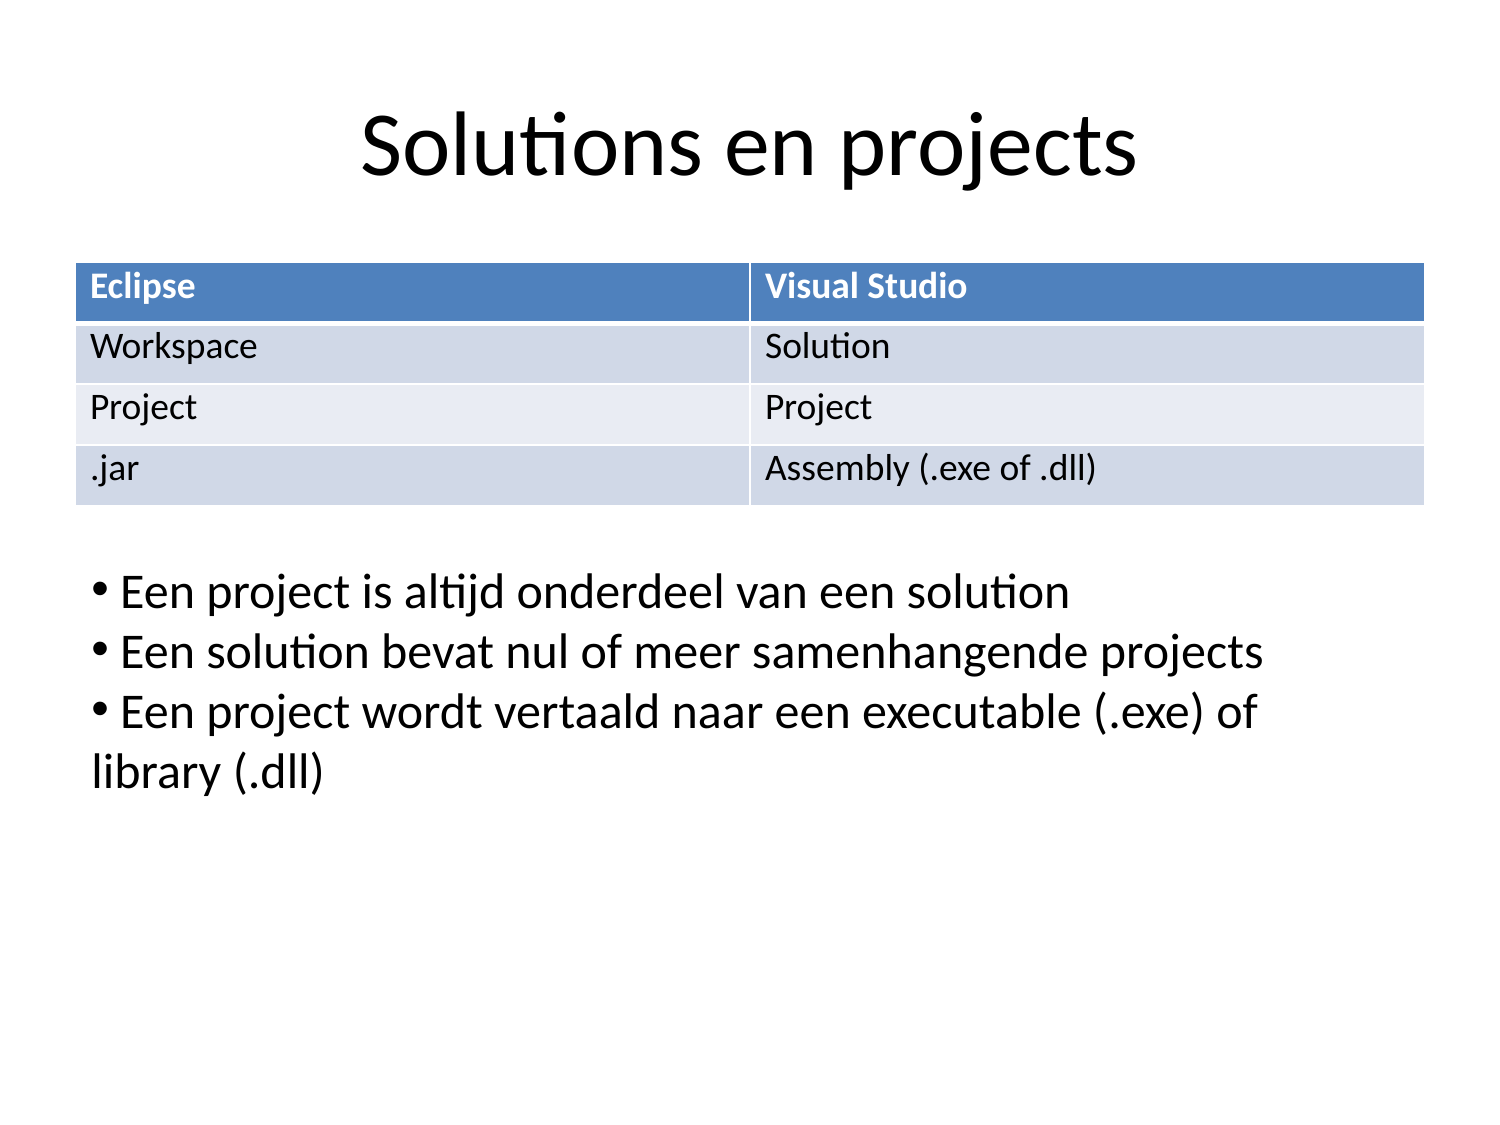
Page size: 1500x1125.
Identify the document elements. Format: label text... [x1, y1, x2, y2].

table_cell Workspace [76, 326, 749, 383]
table_cell .jar [76, 446, 749, 505]
table_cell Project [76, 385, 749, 444]
table_header Visual Studio [751, 263, 1424, 321]
title Solutions en projects [75, 45, 1425, 233]
table_cell Solution [751, 326, 1424, 383]
table_header Eclipse [76, 263, 749, 321]
text_box Een project is altijd onderdeel van een solution Een solution bevat nul of meer samenhangende projects Een project wordt vertaald naar een executable (.exe) of library (.dll) [76, 550, 1365, 806]
table_cell Assembly (.exe of .dll) [751, 446, 1424, 505]
table_cell Project [751, 385, 1424, 444]
